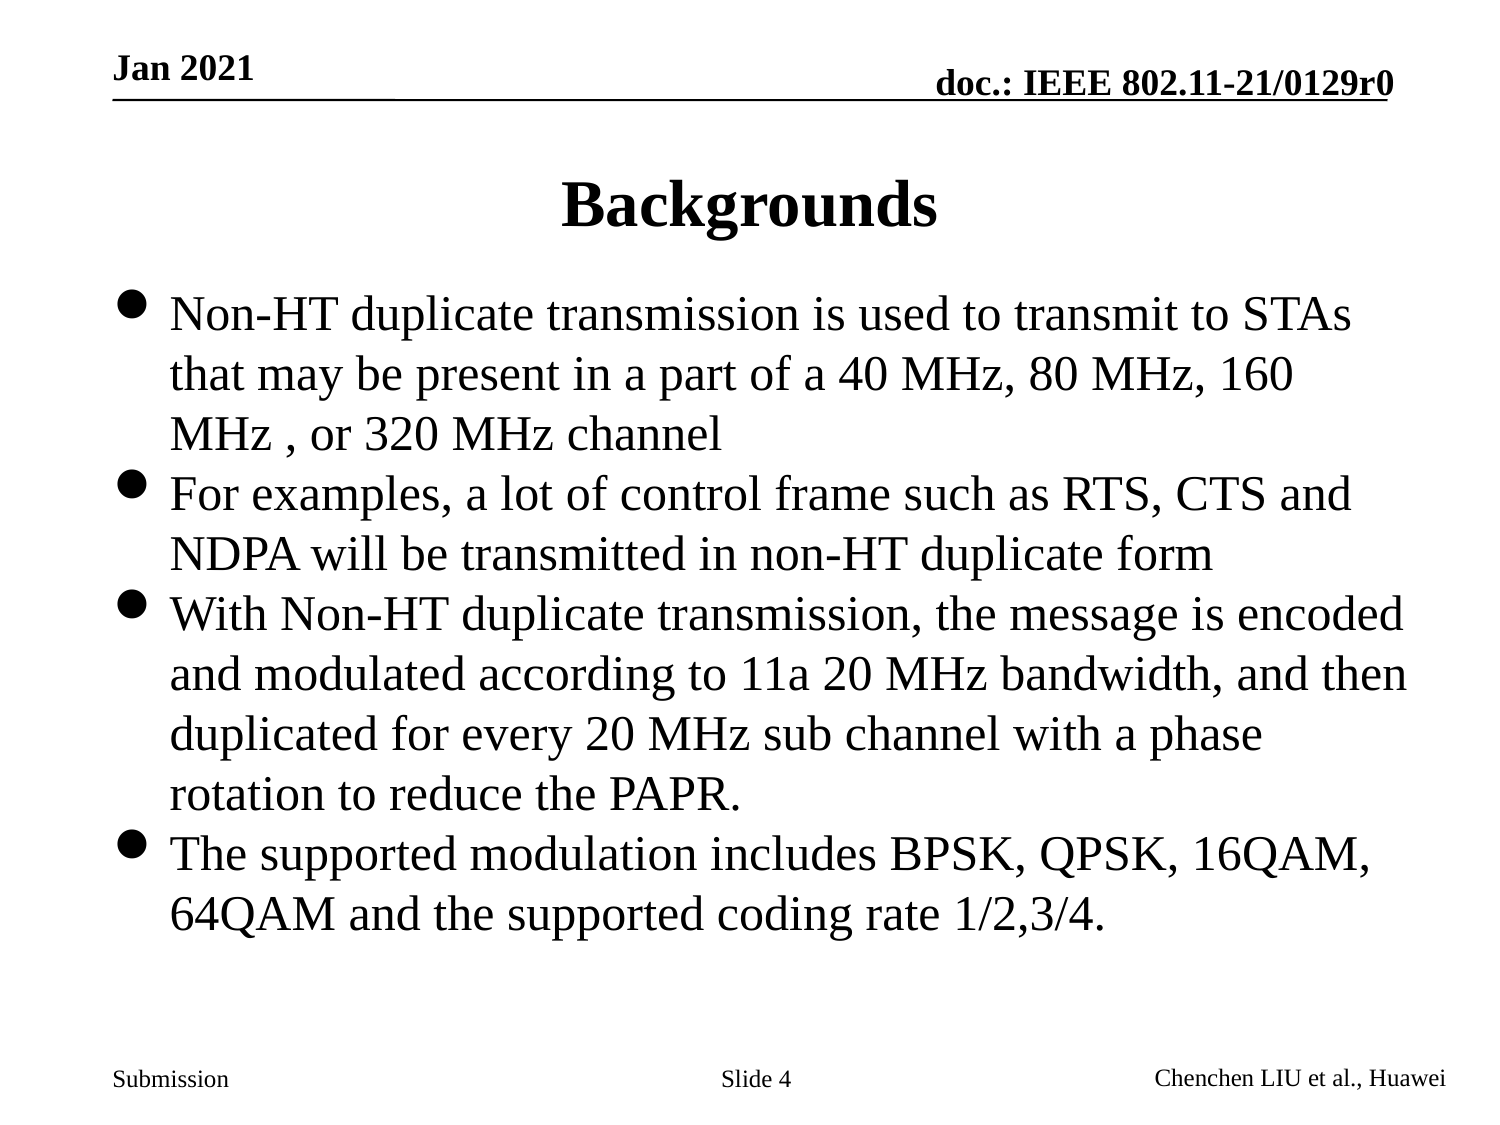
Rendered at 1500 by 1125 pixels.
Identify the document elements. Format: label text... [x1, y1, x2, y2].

text_box Non-HT duplicate transmission is used to transmit to STAs that may be present in a part of a 40 MHz, 80 MHz, 160 MHz , or 320 MHz channel For examples, a lot of control frame such as RTS, CTS and NDPA will be transmitted in non-HT duplicate form With Non-HT duplicate transmission, the message is encoded and modulated according to 11a 20 MHz bandwidth, and then duplicated for every 20 MHz sub channel with a phase rotation to reduce the PAPR. The supported modulation includes BPSK, QPSK, 16QAM, 64QAM and the supported coding rate 1/2,3/4. [98, 273, 1424, 949]
title Backgrounds [112, 112, 1388, 273]
slide_number Slide 4 [712, 1061, 800, 1123]
